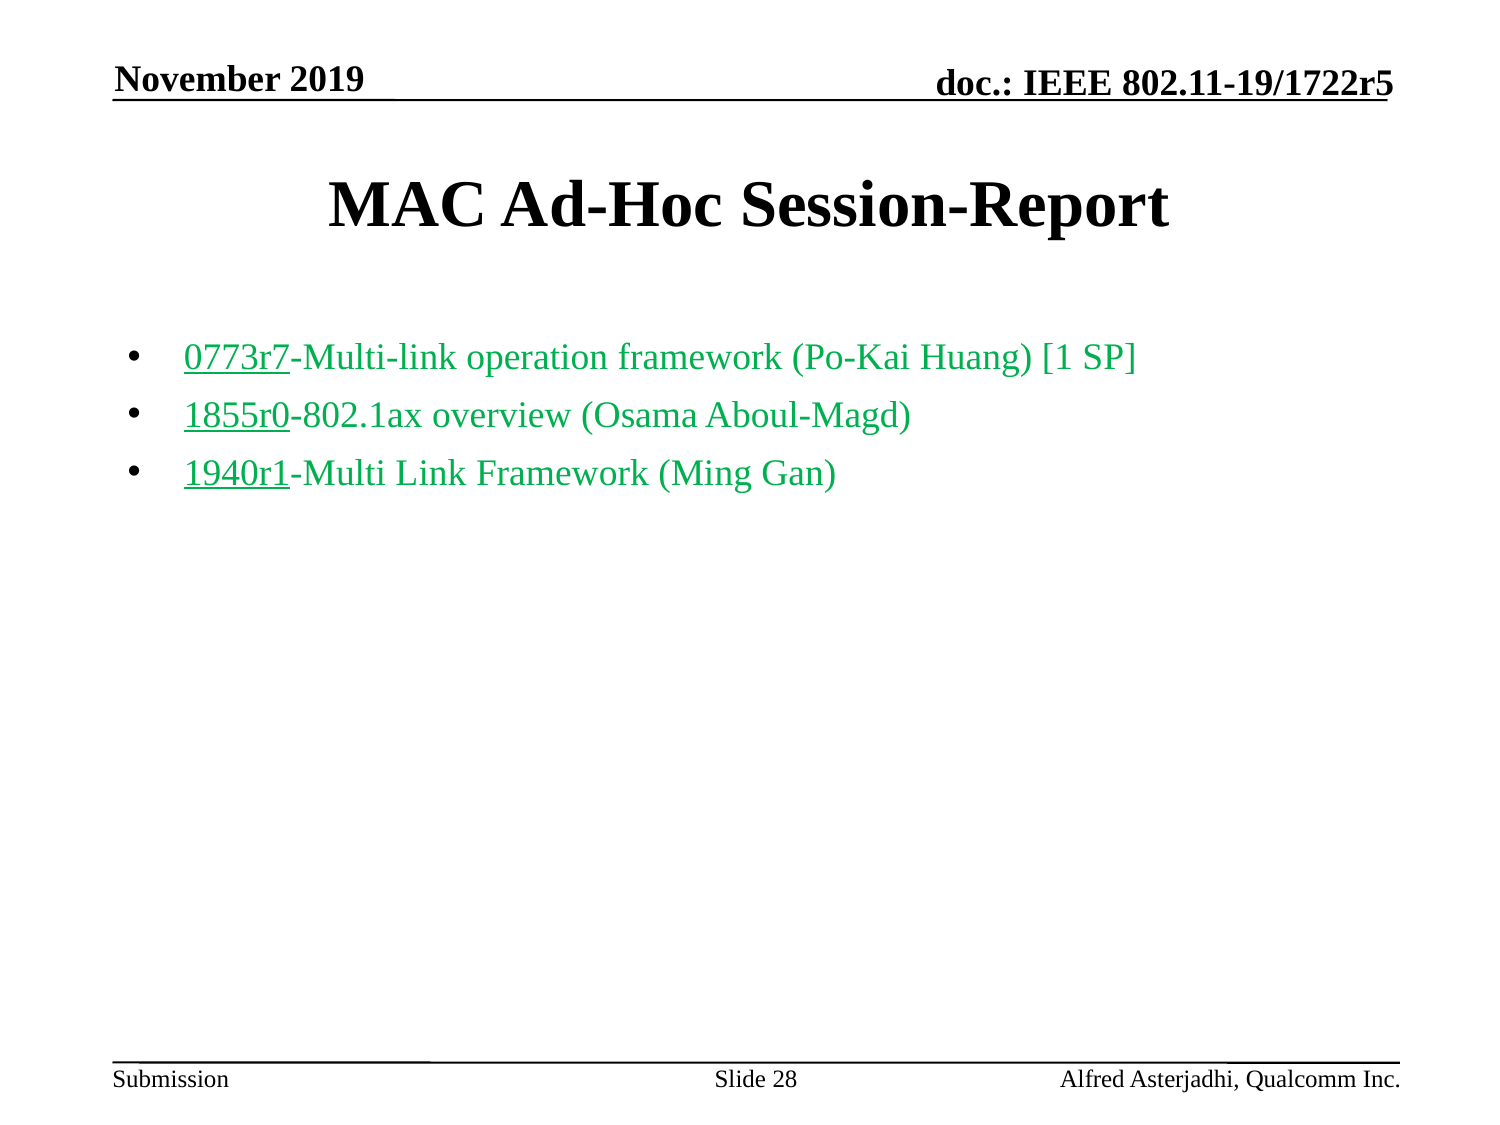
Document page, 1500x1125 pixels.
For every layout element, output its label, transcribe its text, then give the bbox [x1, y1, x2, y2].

list 0773r7-Multi-link operation framework (Po-Kai Huang) [1 SP] 1855r0-802.1ax overview (Osama Aboul-Magd) 1940r1-Multi Link Framework (Ming Gan) [112, 324, 1388, 1000]
title MAC Ad-Hoc Session-Report [112, 112, 1388, 288]
slide_number Slide 28 [712, 1061, 800, 1123]
footer Alfred Asterjadhi, Qualcomm Inc. [878, 1061, 1402, 1093]
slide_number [114, 54, 423, 100]
